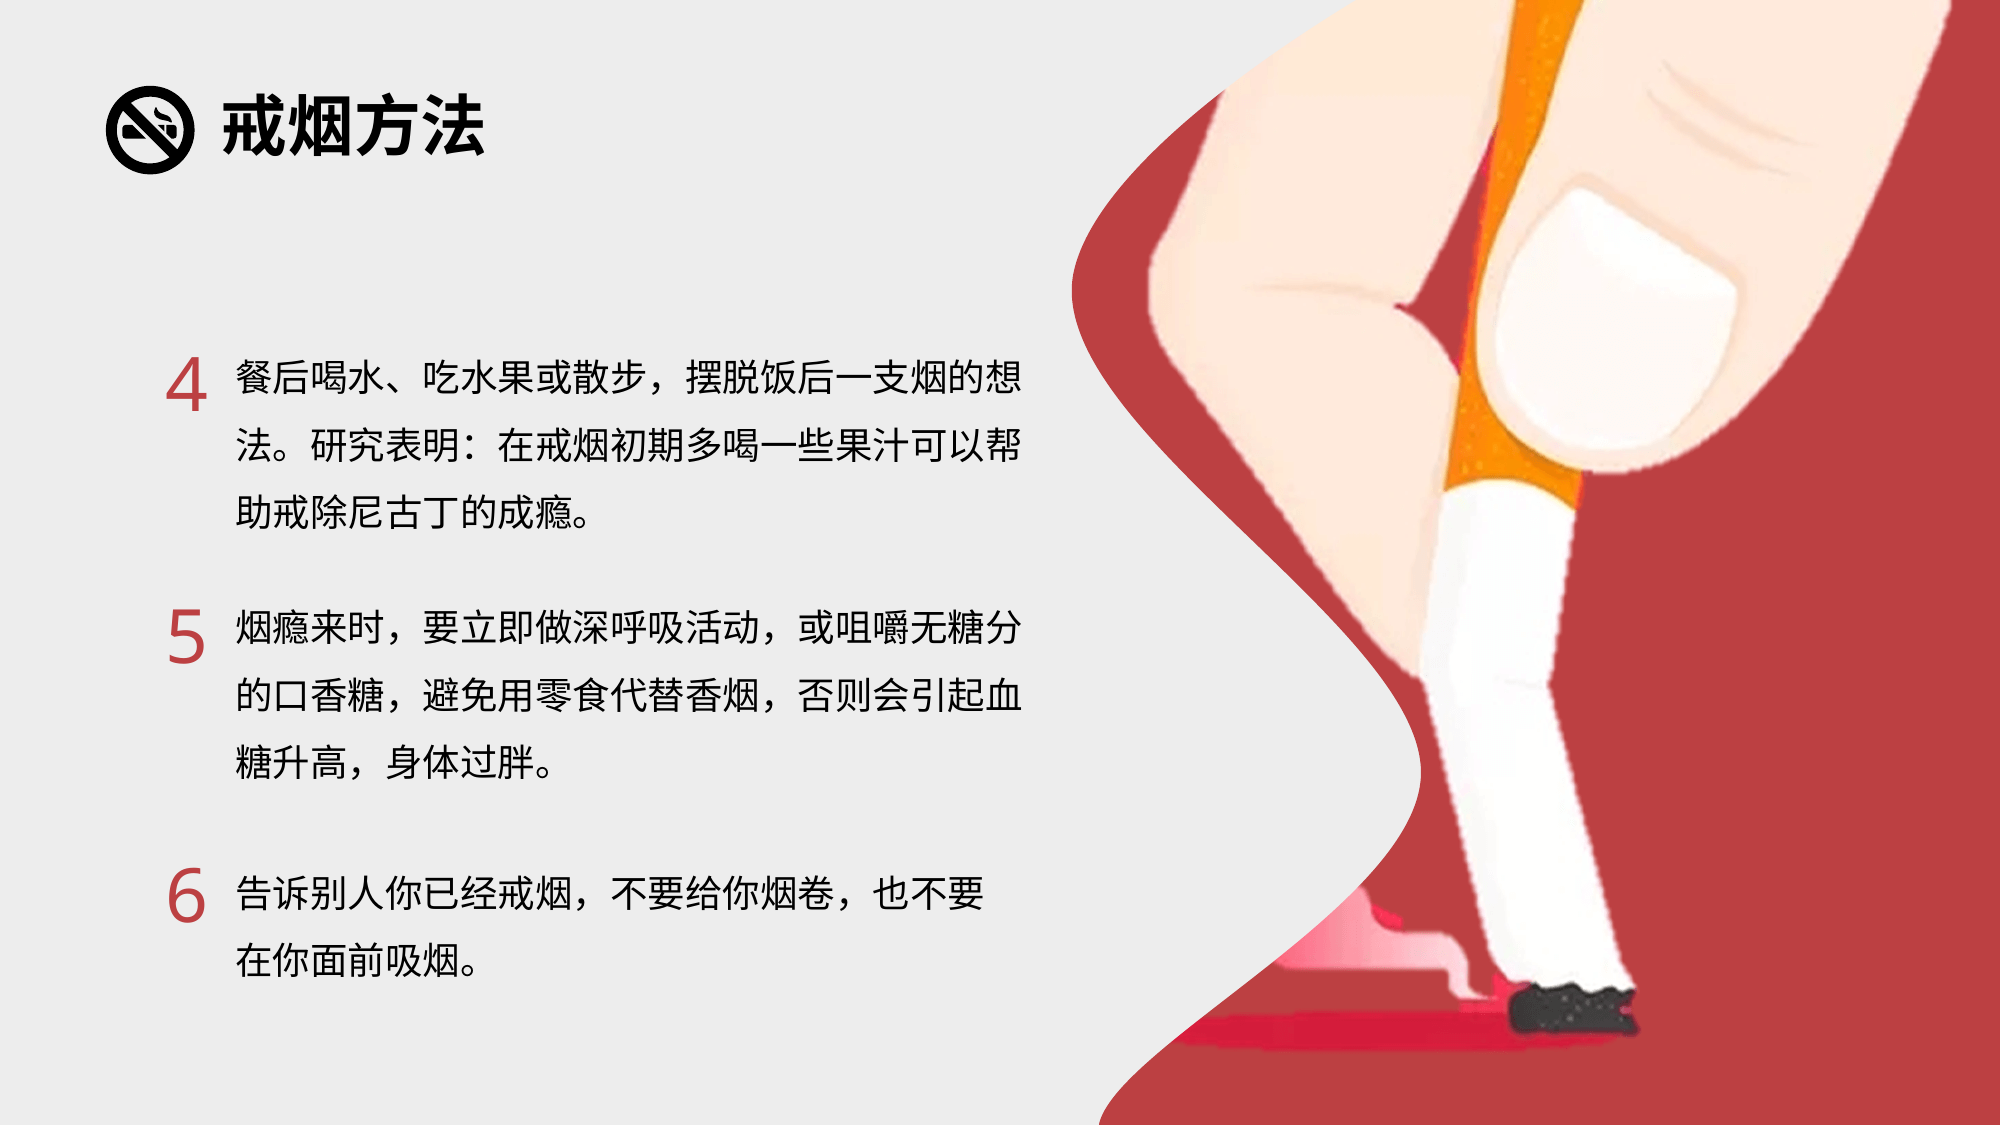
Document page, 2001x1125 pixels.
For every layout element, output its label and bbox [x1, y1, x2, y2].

text_box [150, 839, 1001, 985]
text_box [105, 76, 505, 175]
text_box [150, 324, 1048, 536]
text_box [150, 574, 1045, 786]
text_box [1070, 0, 2000, 1125]
